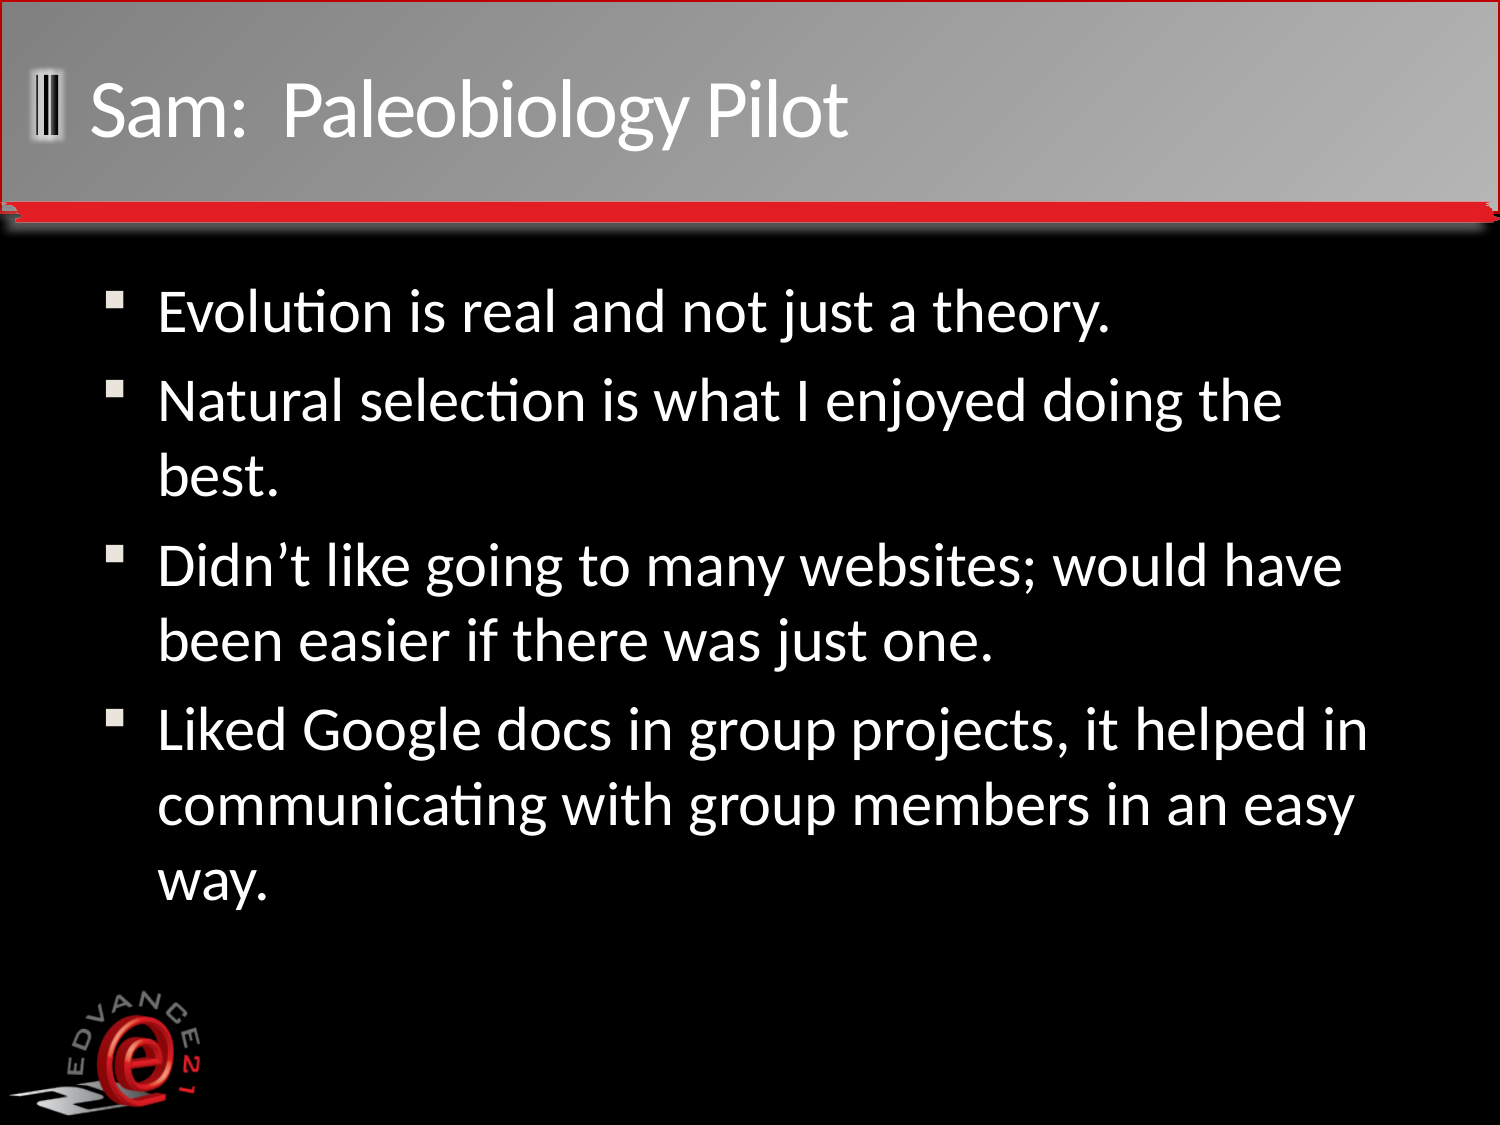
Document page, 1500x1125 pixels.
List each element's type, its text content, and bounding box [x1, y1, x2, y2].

picture [0, 199, 1500, 225]
list Evolution is real and not just a theory. Natural selection is what I enjoyed doing the best. Didn’t like going to many websites; would have been easier if there was just one. Liked Google docs in group projects, it helped in communicating with group members in an easy way. [75, 262, 1425, 1043]
picture [0, 983, 225, 1125]
title Sam: Paleobiology Pilot [75, 46, 1425, 188]
